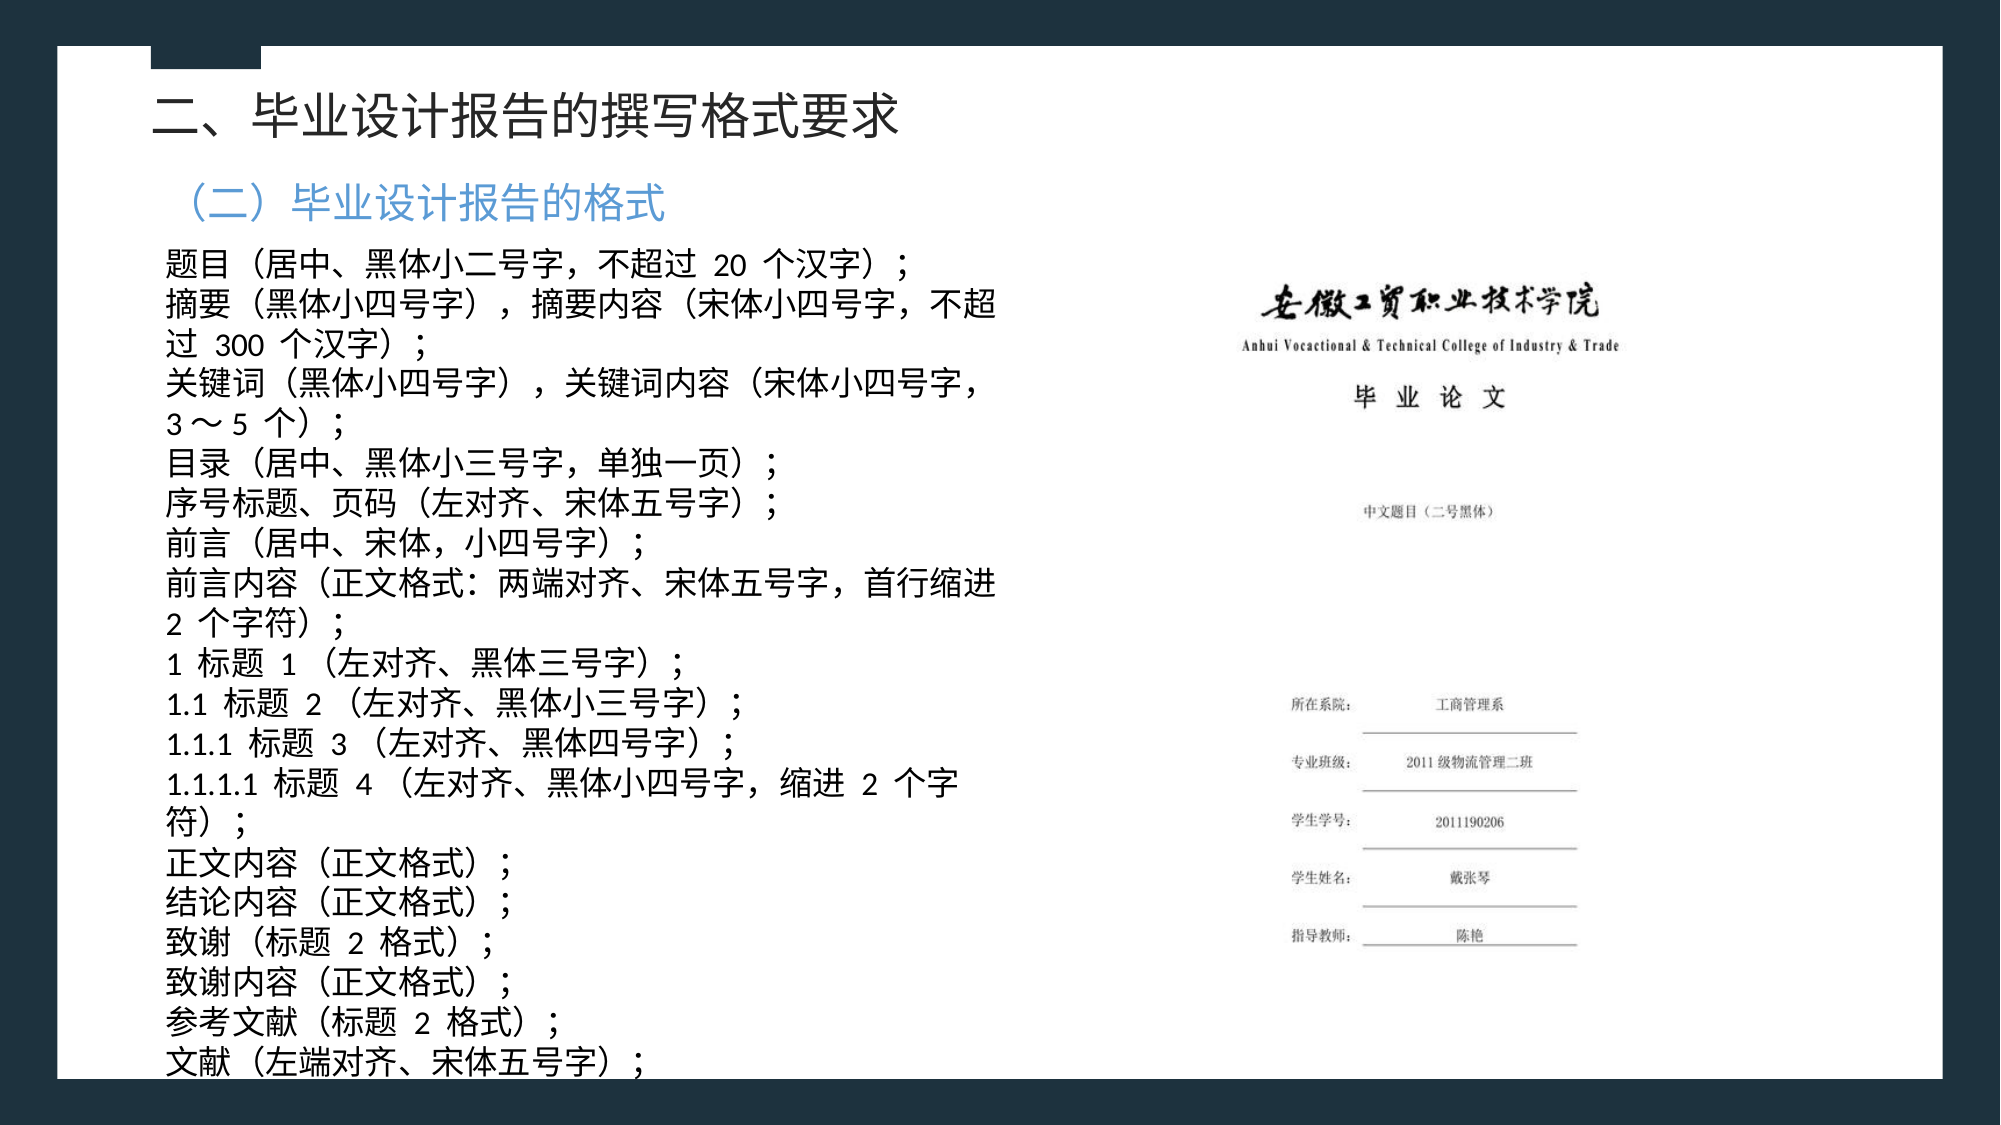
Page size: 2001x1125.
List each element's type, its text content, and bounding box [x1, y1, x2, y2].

text_box 二、毕业设计报告的撰写格式要求 [150, 77, 965, 144]
text_box 题目（居中、黑体小二号字，不超过 20 个汉字）； 摘要（黑体小四号字），摘要内容（宋体小四号字，不超过 300 个汉字）； 关键词（黑体小四号字），关键词内容（宋体小四号字，3～5 个）； 目录（居中、黑体小三号字，单独一页）； 序号标题、页码（左对齐、宋体五号字）； 前言（居中、宋体，小四号字）； 前言内容（正文格式：两端对齐、宋体五号字，首行缩进 2 个字符）； 1 标题 1（左对齐、黑体三号字）； 1.1 标题 2（左对齐、黑体小三号字）； 1.1.1 标题 3（左对齐、黑体四号字）； 1.1.1.1 标题 4（左对齐、黑体小四号字，缩进 2 个字符）； 正文内容（正文格式）； 结论内容（正文格式）； 致谢（标题 2 格式）； 致谢内容（正文格式）； 参考文献（标题 2 格式）； 文献（左端对齐、宋体五号字）； [150, 235, 1013, 1089]
text_box （二）毕业设计报告的格式 [150, 144, 997, 235]
picture [1134, 152, 1715, 1038]
